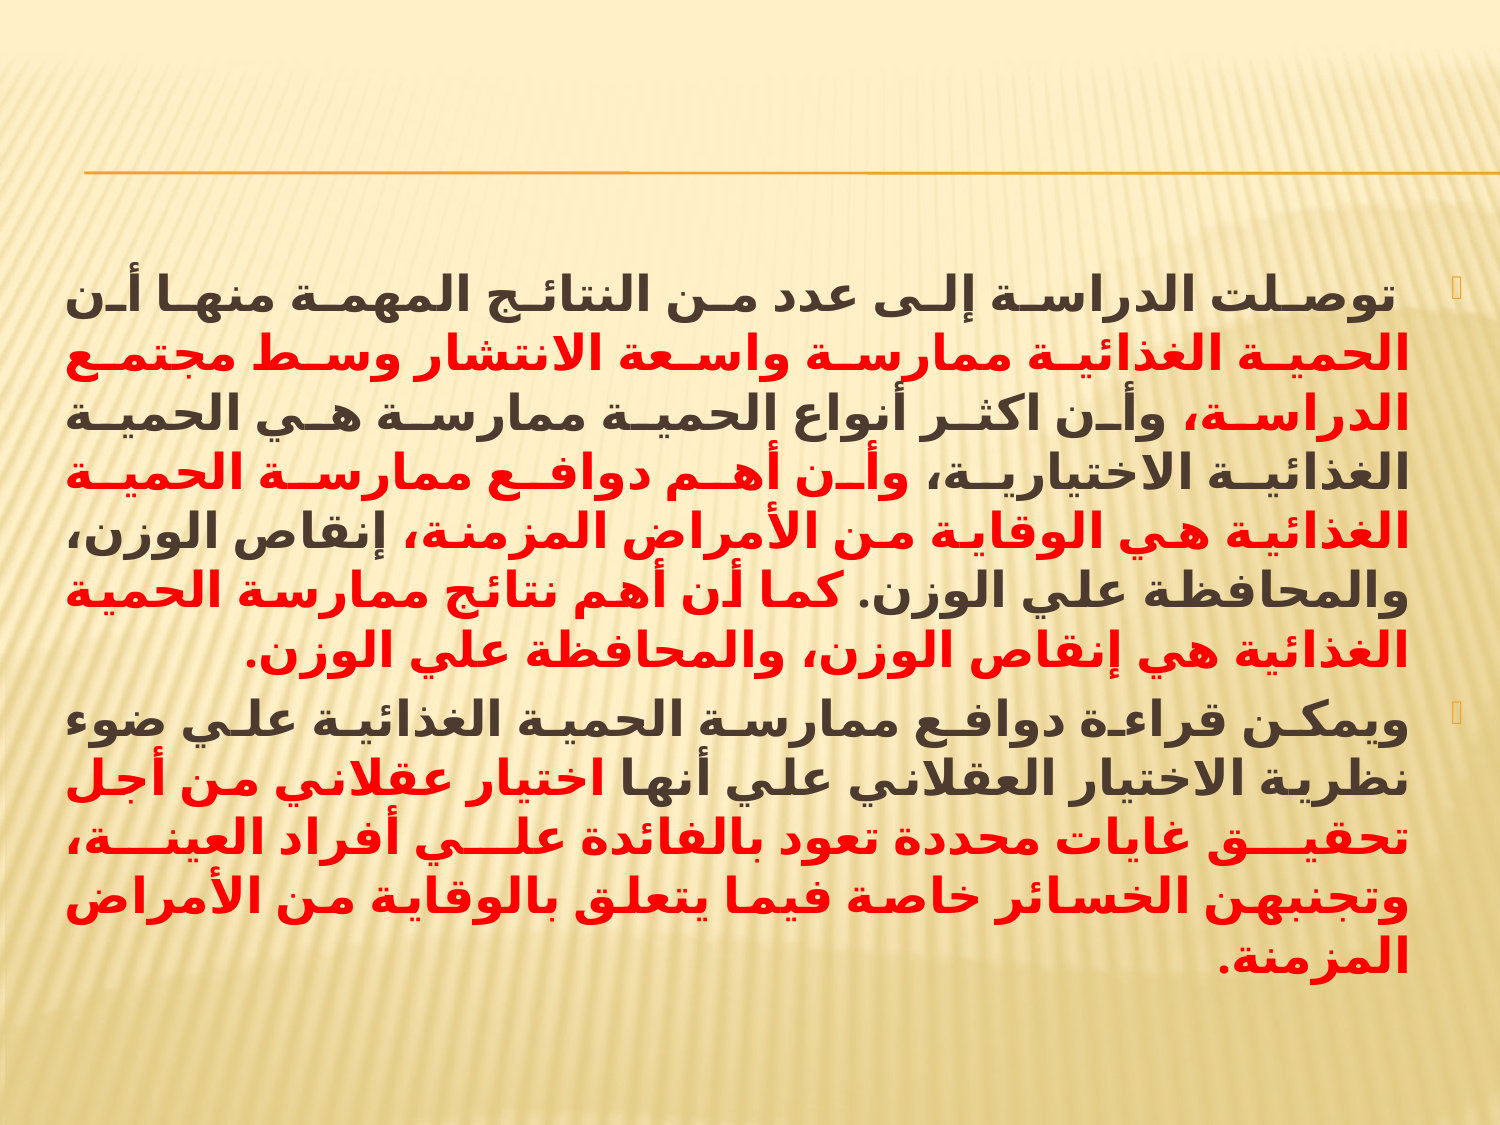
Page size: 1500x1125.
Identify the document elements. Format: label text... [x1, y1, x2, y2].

list توصلت الدراسة إلى عدد من النتائج المهمة منها أن الحمية الغذائية ممارسة واسعة الانتشار وسط مجتمع الدراسة، وأن اكثر أنواع الحمية ممارسة هي الحمية الغذائية الاختيارية، وأن أهم دوافع ممارسة الحمية الغذائية هي الوقاية من الأمراض المزمنة، إنقاص الوزن، والمحافظة علي الوزن. كما أن أهم نتائج ممارسة الحمية الغذائية هي إنقاص الوزن، والمحافظة علي الوزن. ويمكن قراءة دوافع ممارسة الحمية الغذائية علي ضوء نظرية الاختيار العقلاني علي أنها اختيار عقلاني من أجل تحقيق غايات محددة تعود بالفائدة علي أفراد العينة، وتجنبهن الخسائر خاصة فيما يتعلق بالوقاية من الأمراض المزمنة. [50, 254, 1475, 998]
